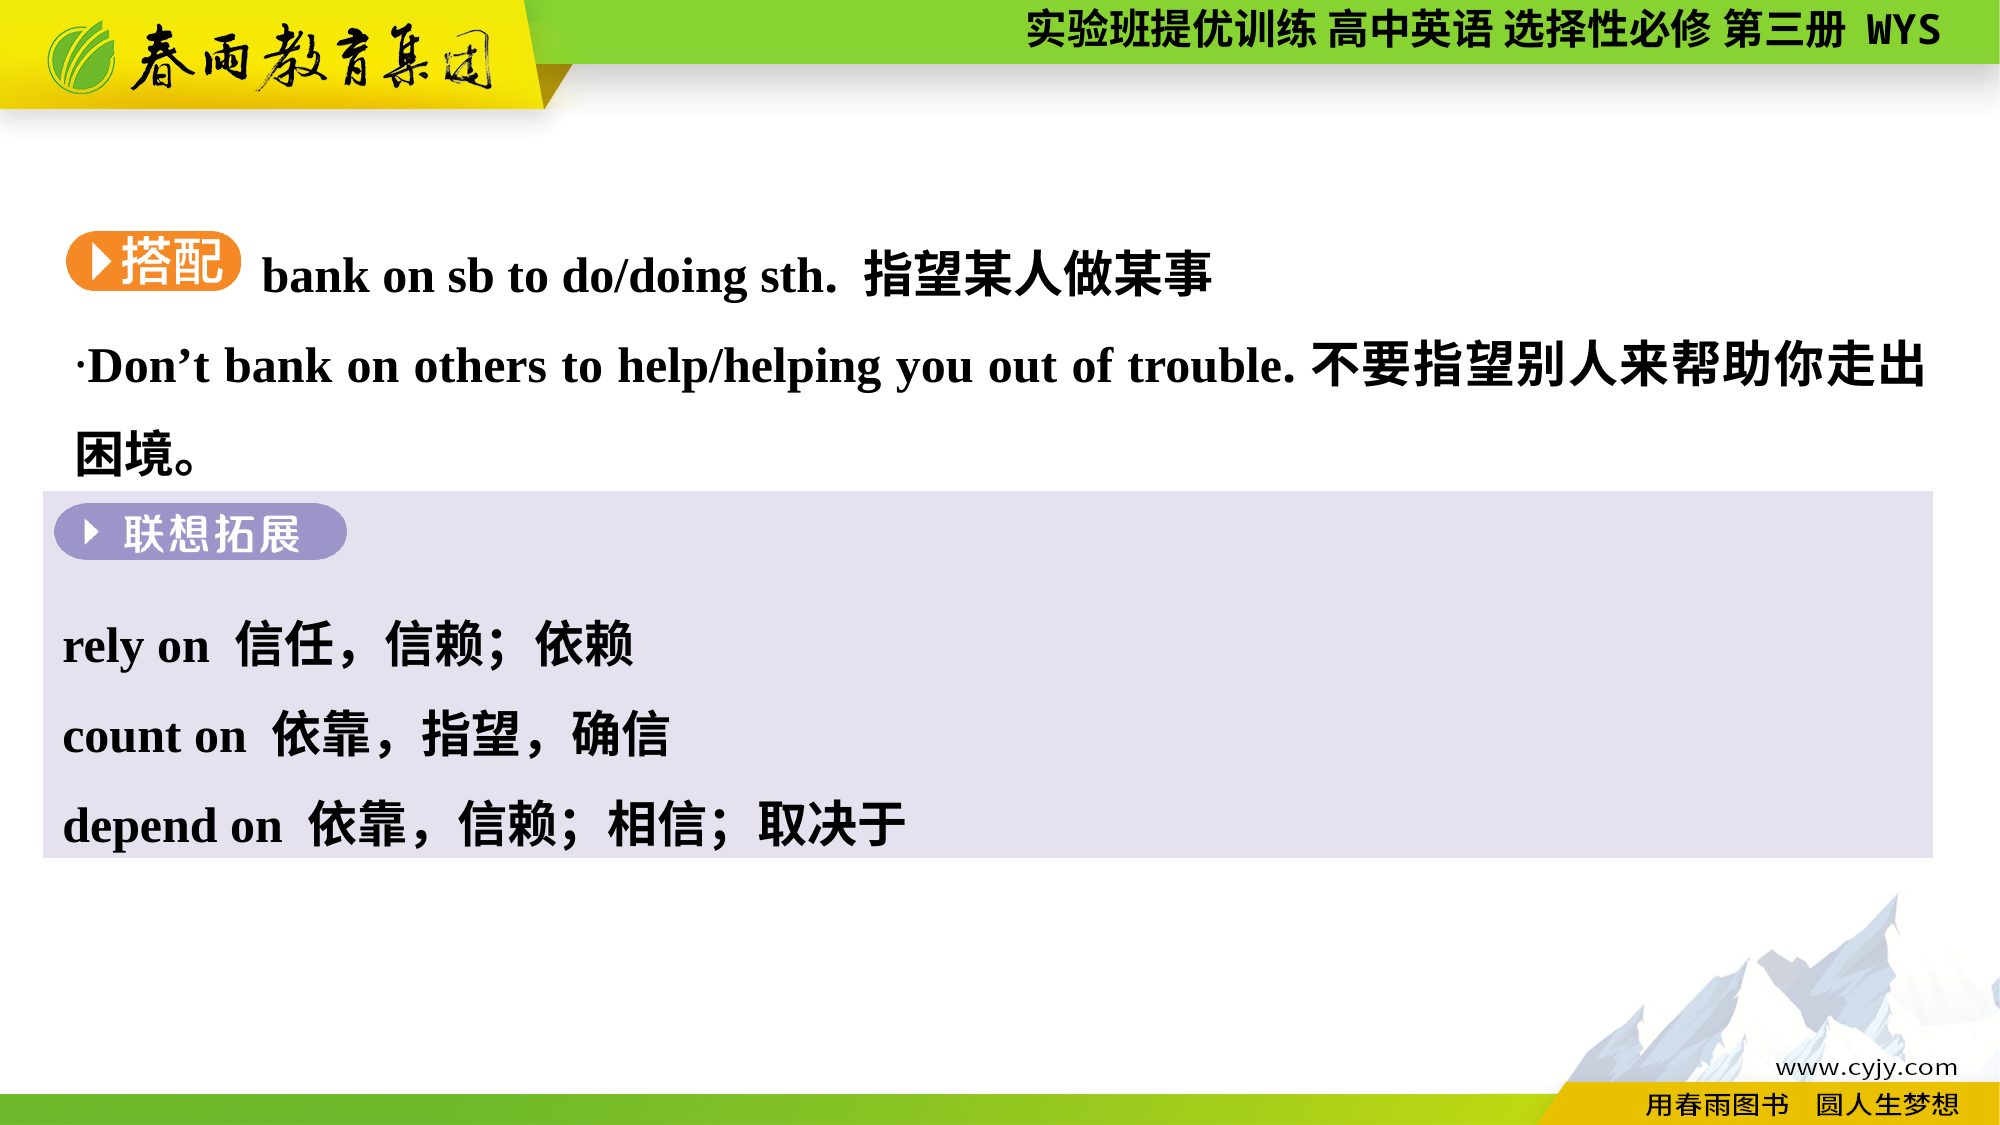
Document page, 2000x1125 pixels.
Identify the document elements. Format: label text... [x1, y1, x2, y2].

list bank on sb to do/doing sth. 指望某人做某事 ·Don’t bank on others to help/helping you out of trouble.不要指望别人来帮助你走出困境。 [59, 205, 1944, 584]
picture [0, 0, 2000, 1125]
